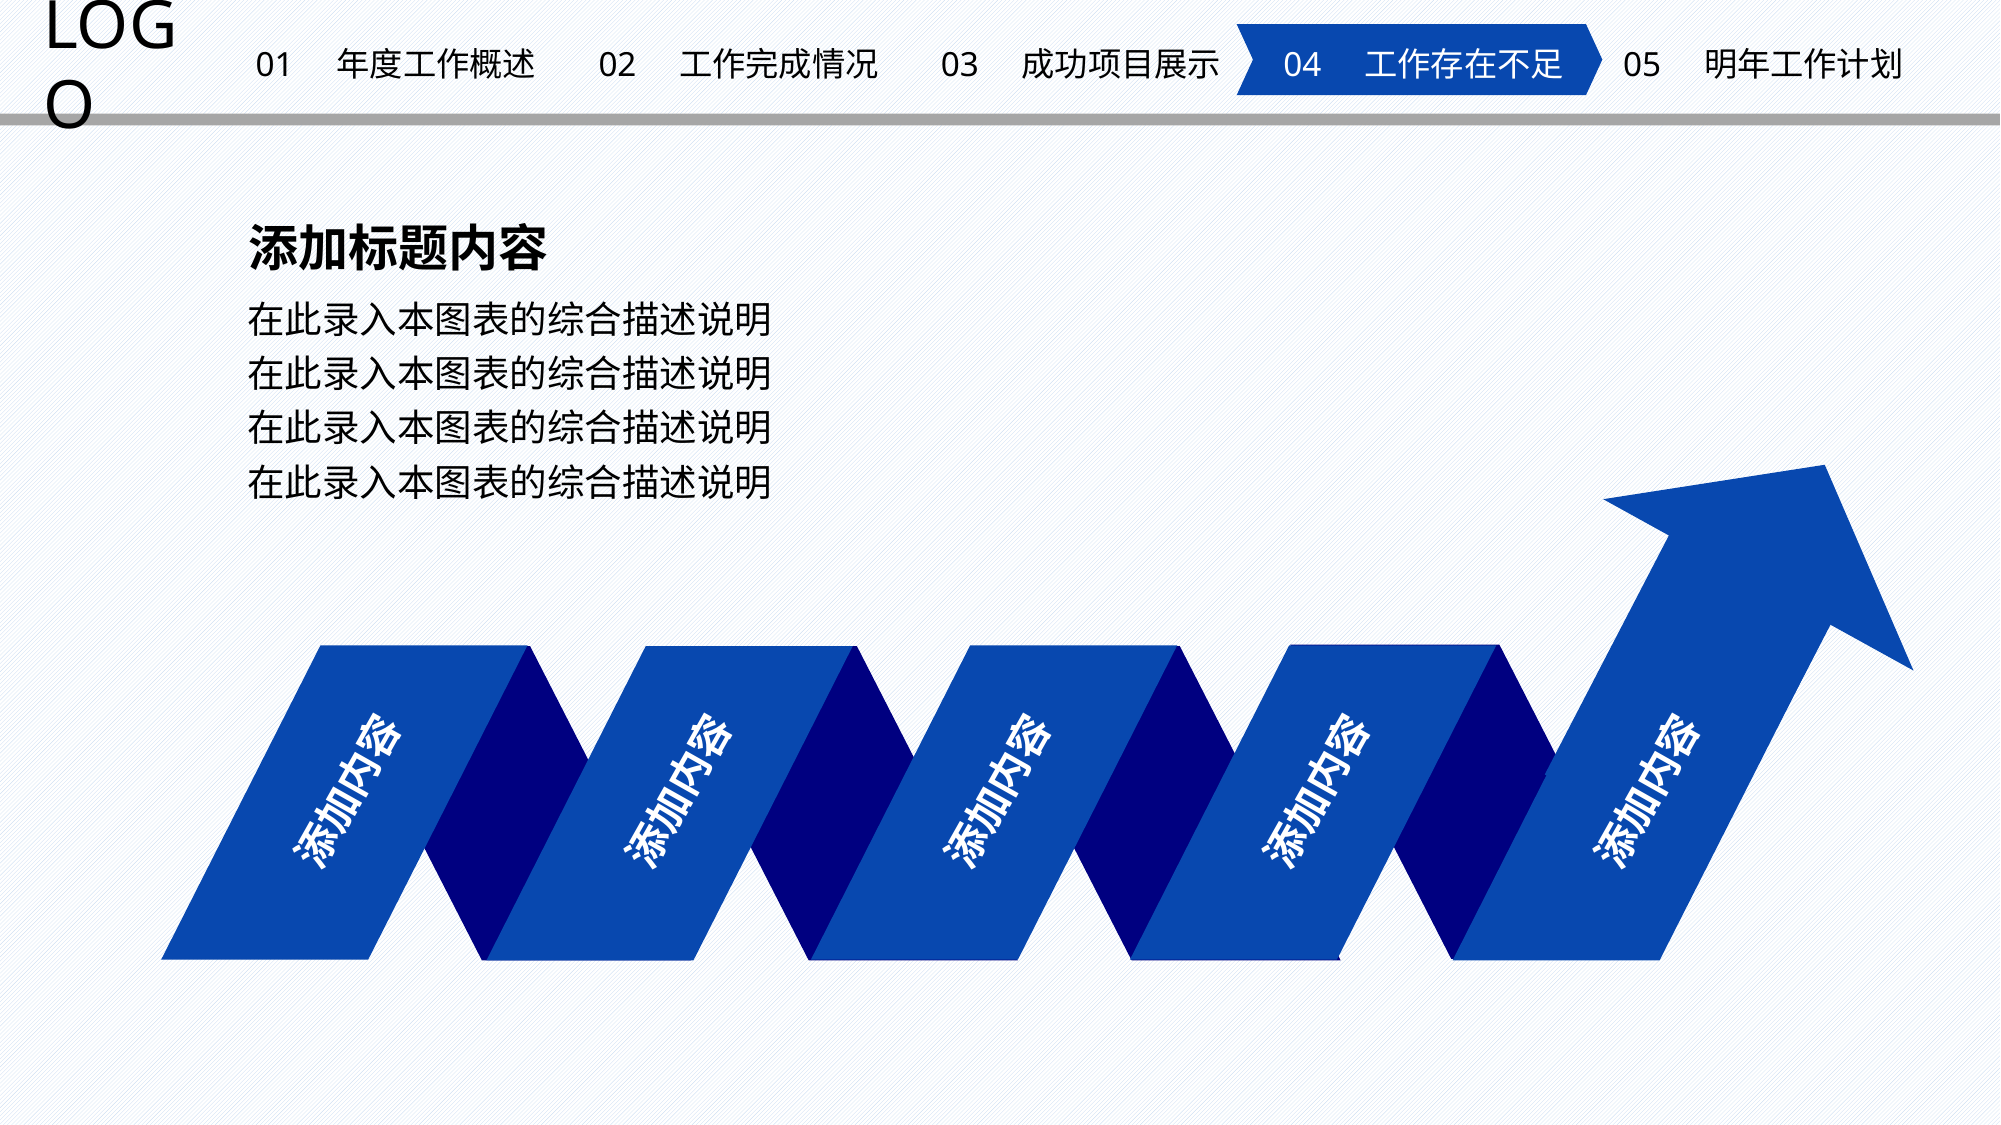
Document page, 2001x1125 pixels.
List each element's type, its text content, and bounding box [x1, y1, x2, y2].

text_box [1452, 455, 1969, 961]
text_box [1236, 24, 1603, 96]
text_box [425, 646, 588, 961]
text_box 添加内容 [601, 689, 755, 893]
text_box [209, 113, 2000, 126]
text_box 添加标题内容 [232, 209, 563, 284]
text_box [1074, 646, 1235, 958]
text_box [810, 645, 1178, 960]
text_box 添加内容 [270, 689, 424, 893]
text_box [1129, 645, 1447, 960]
text_box 01 年度工作概述 [255, 42, 554, 83]
text_box 02 工作完成情况 [598, 42, 897, 83]
text_box LOGO [43, 0, 209, 142]
text_box 添加内容 [1239, 689, 1393, 893]
text_box [751, 646, 1018, 961]
text_box 添加内容 [920, 689, 1074, 893]
text_box [161, 645, 528, 960]
text_box [486, 646, 853, 961]
text_box 03 成功项目展示 [940, 42, 1239, 83]
text_box [1394, 745, 1447, 951]
text_box 在此录入本图表的综合描述说明 在此录入本图表的综合描述说明 在此录入本图表的综合描述说明 在此录入本图表的综合描述说明 [232, 279, 847, 559]
text_box [0, 113, 43, 126]
text_box 04 工作存在不足 [1283, 42, 1582, 83]
text_box 05 明年工作计划 [1623, 42, 1922, 83]
